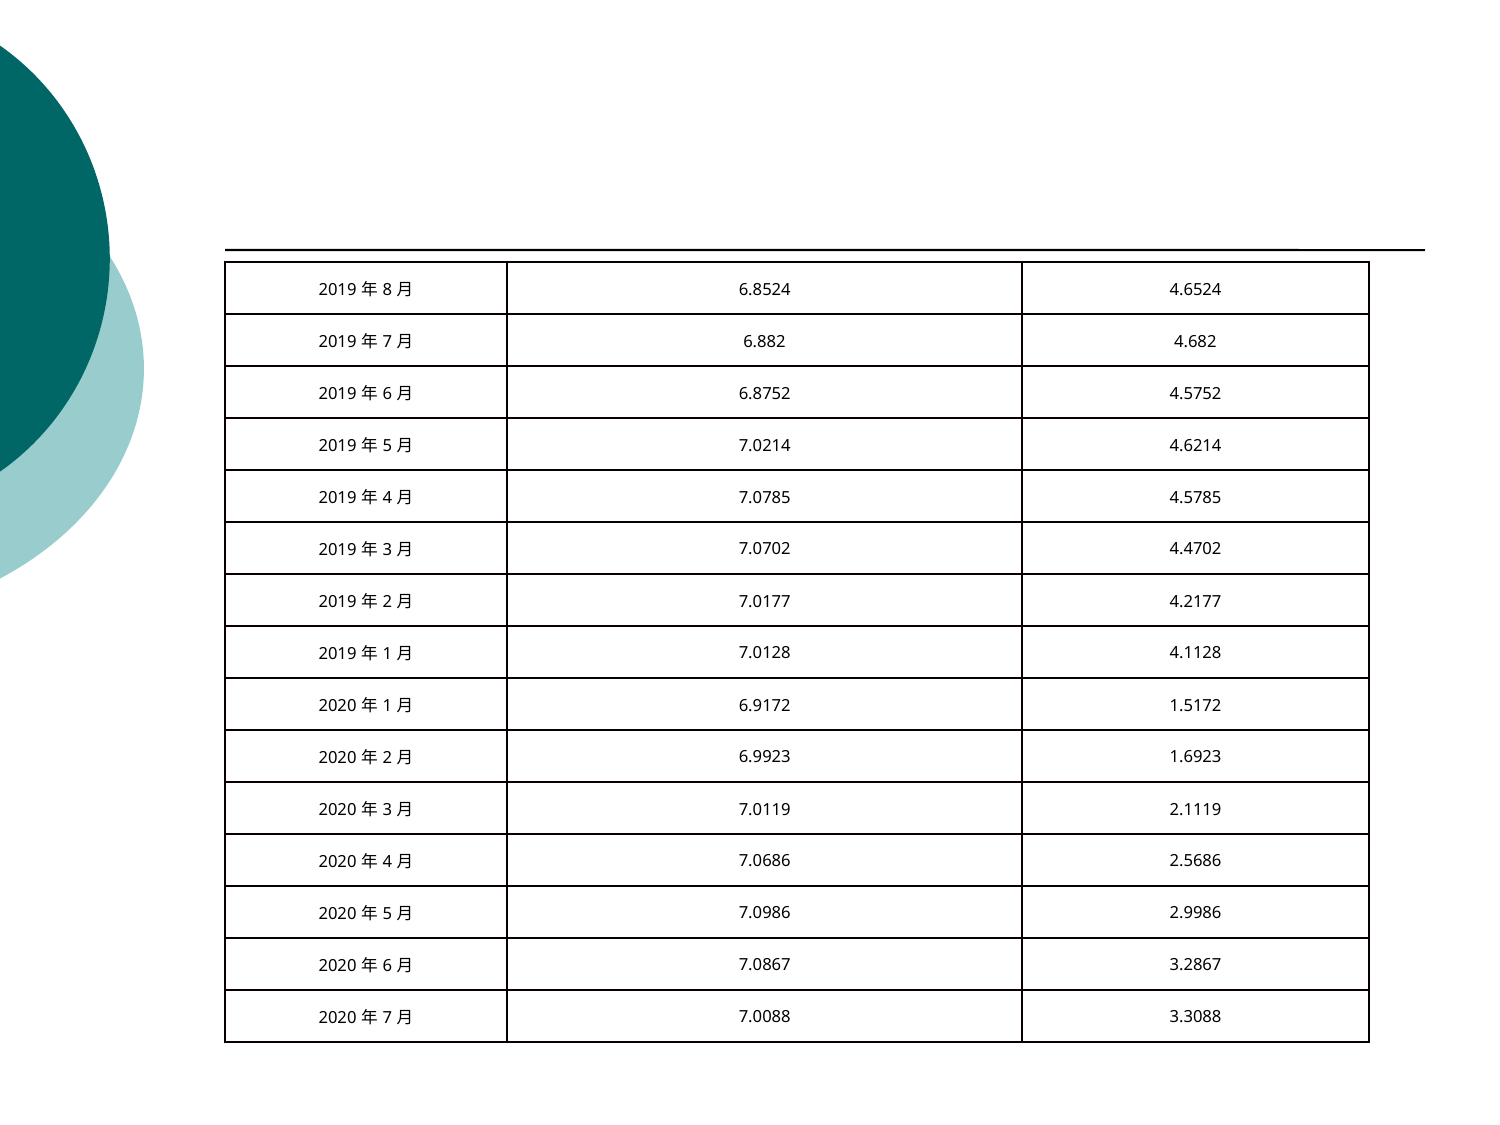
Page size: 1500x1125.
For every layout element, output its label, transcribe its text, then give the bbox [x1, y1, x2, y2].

table_cell 1.5172 [1023, 679, 1368, 729]
table_cell 6.882 [508, 315, 1021, 365]
table_cell 4.682 [1023, 315, 1368, 365]
table_cell 3.2867 [1023, 939, 1368, 989]
table_cell 4.5752 [1023, 367, 1368, 417]
table_cell 7.0119 [508, 783, 1021, 833]
table_header 2019年8月 [226, 263, 506, 313]
table_cell 2020年3月 [226, 783, 506, 833]
table_cell 6.8752 [508, 367, 1021, 417]
table_cell 7.0867 [508, 939, 1021, 989]
table_cell 4.1128 [1023, 627, 1368, 677]
table_cell 2.9986 [1023, 887, 1368, 937]
table_cell 2.5686 [1023, 835, 1368, 885]
table_cell 2019年3月 [226, 523, 506, 573]
table_cell 2020年1月 [226, 679, 506, 729]
table_header 6.8524 [508, 263, 1021, 313]
table_cell 7.0128 [508, 627, 1021, 677]
table_cell 4.2177 [1023, 575, 1368, 625]
table_cell 2019年1月 [226, 627, 506, 677]
table_cell 6.9923 [508, 731, 1021, 781]
table_cell 2020年7月 [226, 991, 506, 1041]
table_cell 2019年4月 [226, 471, 506, 521]
table_cell 2019年5月 [226, 419, 506, 469]
table_cell 7.0986 [508, 887, 1021, 937]
table_header 4.6524 [1023, 263, 1368, 313]
table_cell 6.9172 [508, 679, 1021, 729]
table_cell 7.0177 [508, 575, 1021, 625]
table_cell 2019年6月 [226, 367, 506, 417]
table_cell 2019年7月 [226, 315, 506, 365]
table_cell 2020年6月 [226, 939, 506, 989]
table_cell 1.6923 [1023, 731, 1368, 781]
table_cell 4.5785 [1023, 471, 1368, 521]
table_cell 2020年5月 [226, 887, 506, 937]
table_cell 4.4702 [1023, 523, 1368, 573]
table_cell 7.0088 [508, 991, 1021, 1041]
table_cell 3.3088 [1023, 991, 1368, 1041]
table_cell 2020年2月 [226, 731, 506, 781]
table_cell 4.6214 [1023, 419, 1368, 469]
table_cell 2.1119 [1023, 783, 1368, 833]
table_cell 7.0686 [508, 835, 1021, 885]
table_cell 7.0214 [508, 419, 1021, 469]
table_cell 7.0785 [508, 471, 1021, 521]
table_cell 2020年4月 [226, 835, 506, 885]
table_cell 7.0702 [508, 523, 1021, 573]
table_cell 2019年2月 [226, 575, 506, 625]
